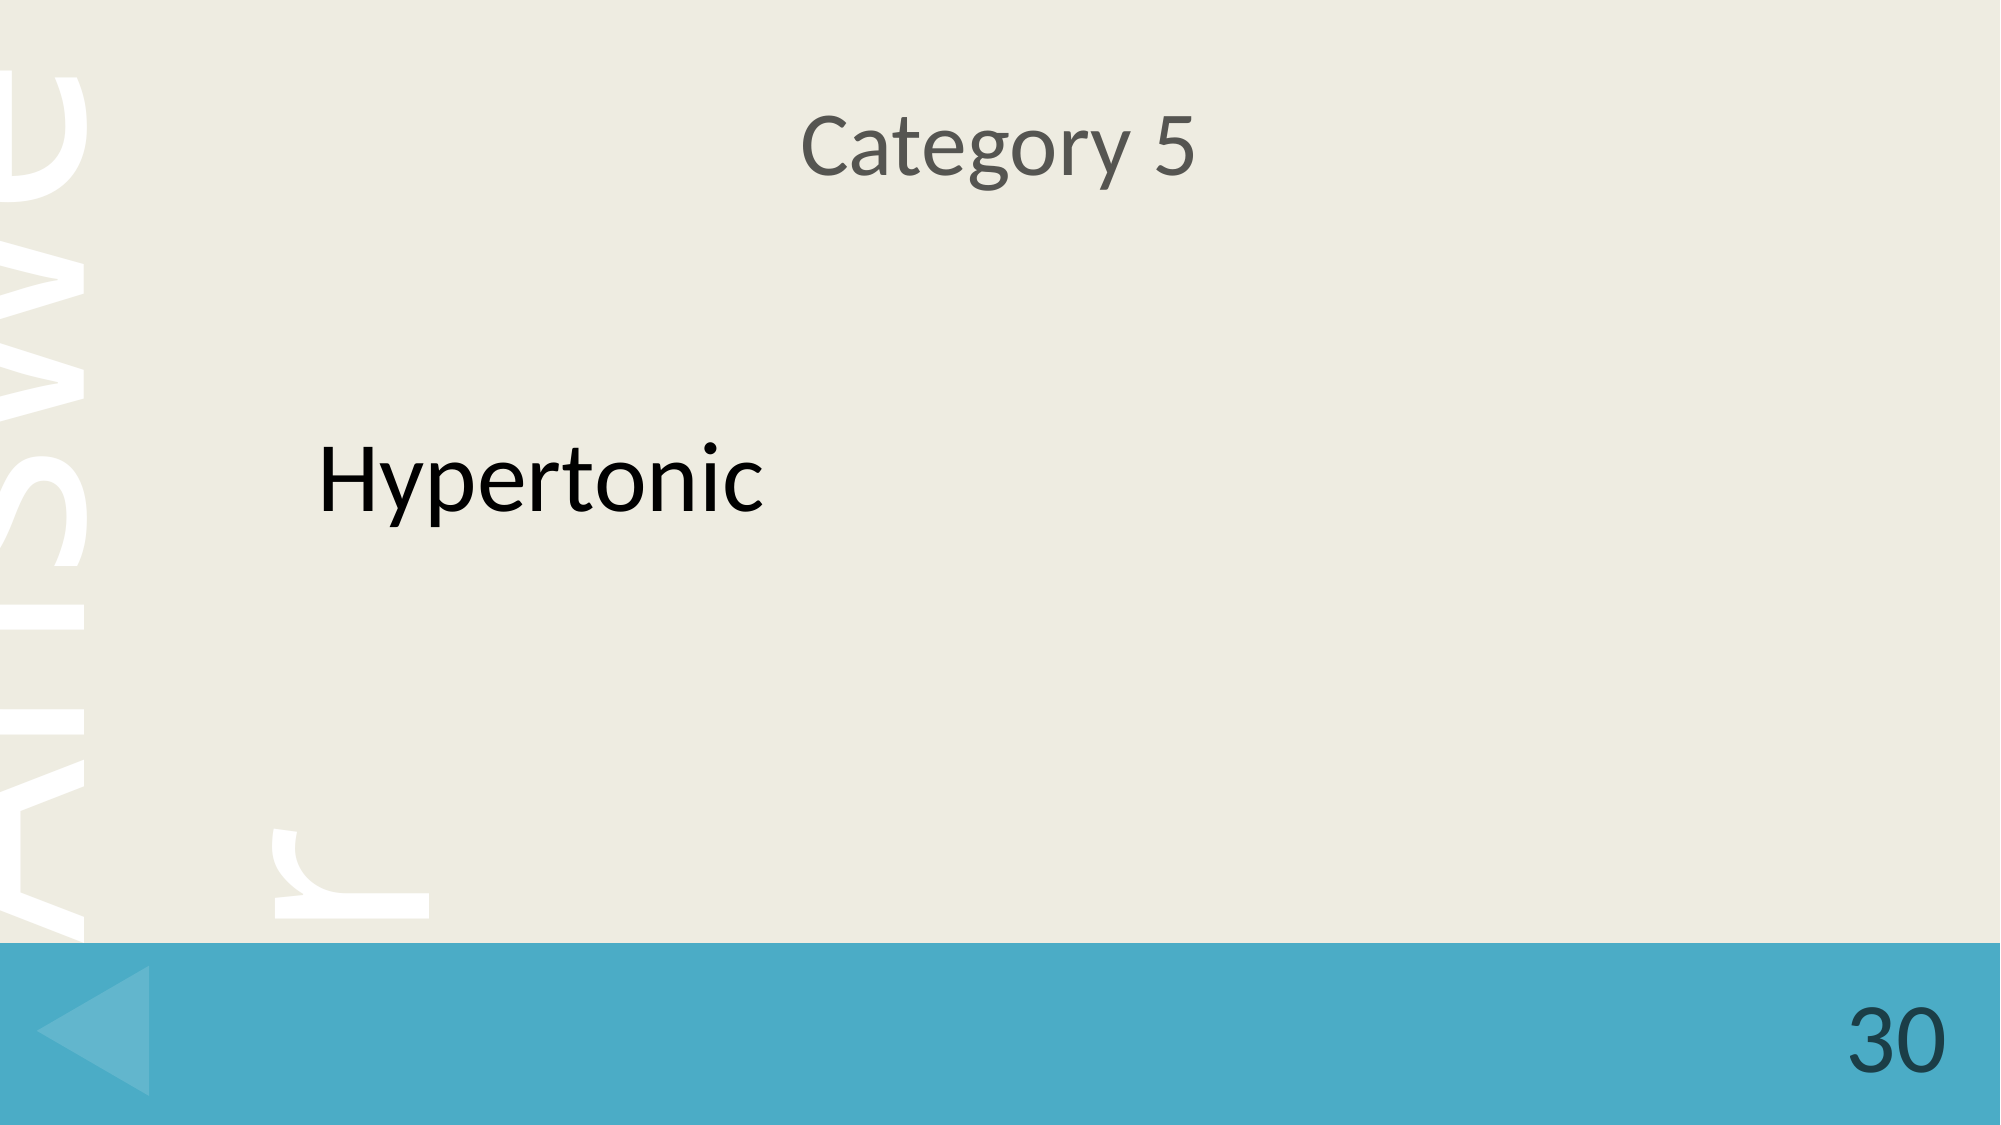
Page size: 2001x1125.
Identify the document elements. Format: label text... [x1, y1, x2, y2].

title Category 5 [99, 45, 1900, 233]
list 30 [1494, 967, 1963, 1097]
list Hypertonic [302, 307, 1760, 636]
